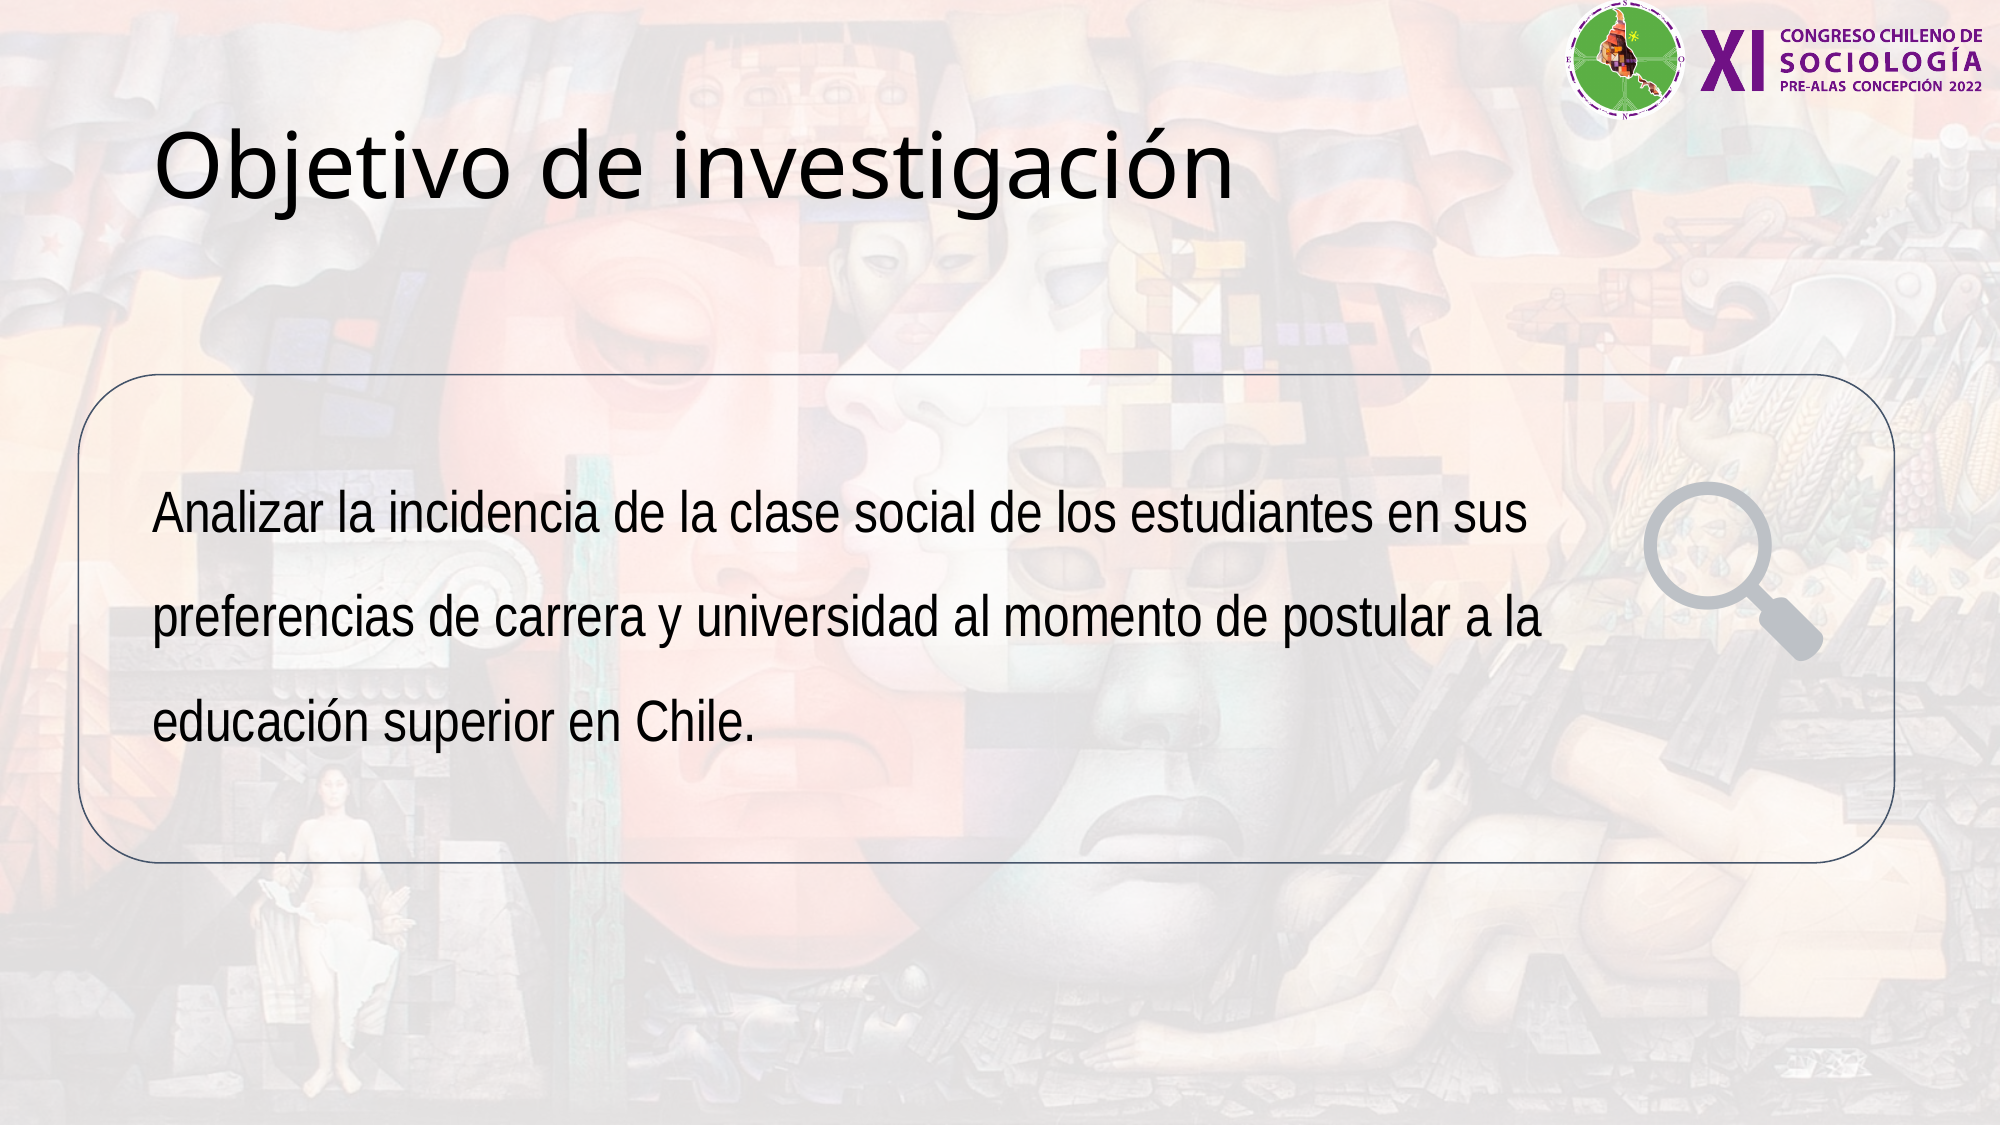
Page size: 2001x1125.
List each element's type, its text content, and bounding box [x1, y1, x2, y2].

text_box 🔍 [1618, 431, 1863, 712]
title Objetivo de investigación [137, 59, 1863, 278]
text_box [78, 374, 1895, 863]
picture [1565, 0, 1982, 121]
